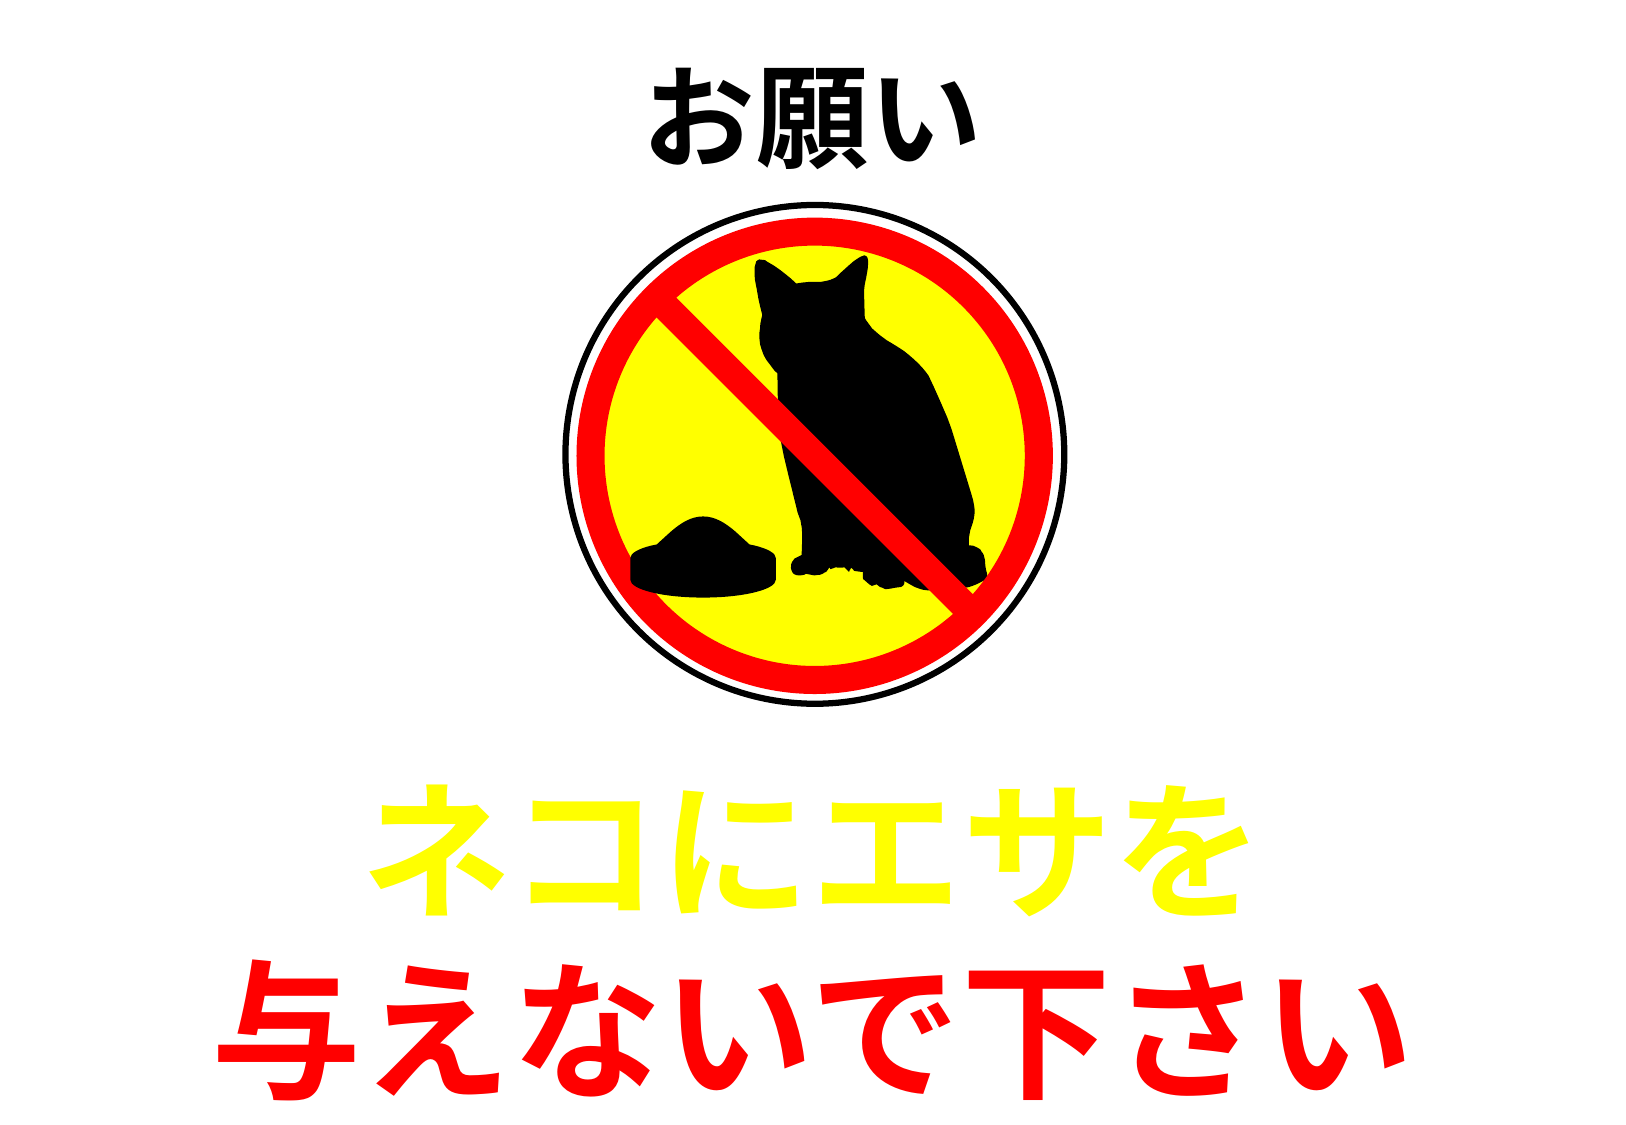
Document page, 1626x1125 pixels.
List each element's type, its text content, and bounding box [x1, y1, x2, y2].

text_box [565, 204, 1065, 704]
text_box ネコにエサを 与えないで下さい [0, 750, 1625, 1125]
text_box お願い [0, 39, 1625, 190]
